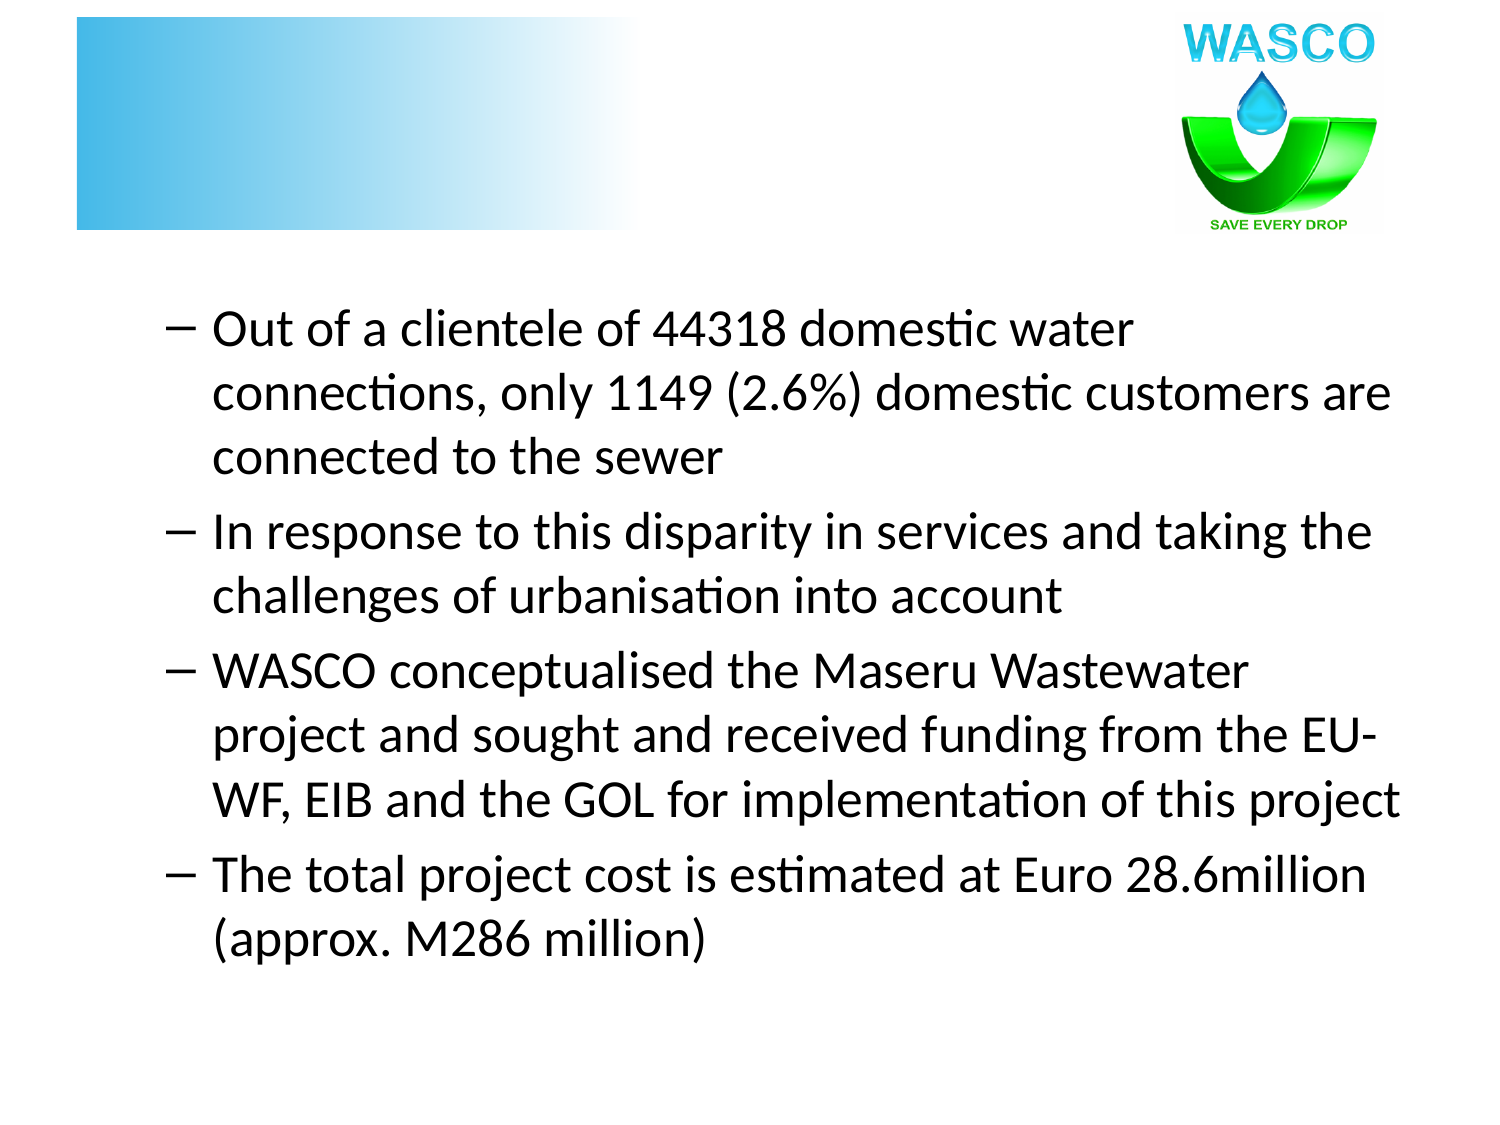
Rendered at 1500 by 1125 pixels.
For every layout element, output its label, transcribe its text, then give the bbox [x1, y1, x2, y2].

list Out of a clientele of 44318 domestic water connections, only 1149 (2.6%) domestic customers are connected to the sewer In response to this disparity in services and taking the challenges of urbanisation into account WASCO conceptualised the Maseru Wastewater project and sought and received funding from the EU-WF, EIB and the GOL for implementation of this project The total project cost is estimated at Euro 28.6million (approx. M286 million) [76, 284, 1427, 1028]
picture [1174, 12, 1384, 234]
text_box [76, 17, 640, 230]
